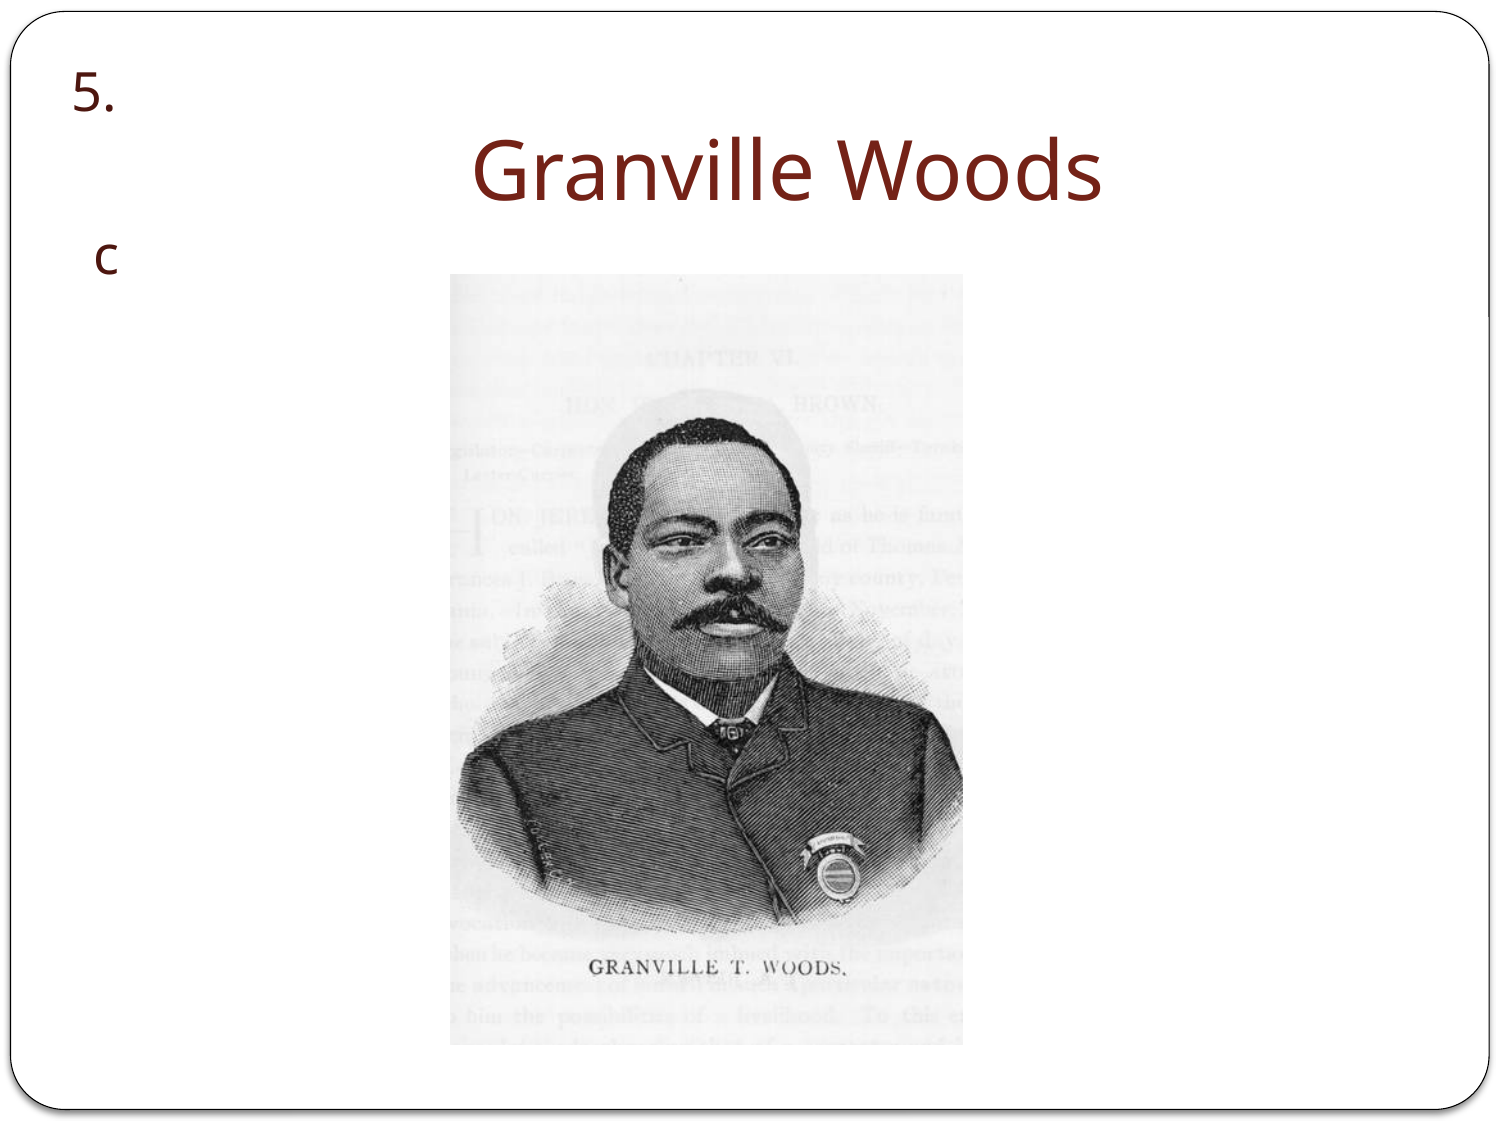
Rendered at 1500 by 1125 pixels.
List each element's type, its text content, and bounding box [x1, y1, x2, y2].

title Granville Woods [150, 45, 1425, 233]
text_box c [50, 212, 163, 300]
text_box 5. [37, 49, 150, 138]
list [449, 274, 963, 1046]
